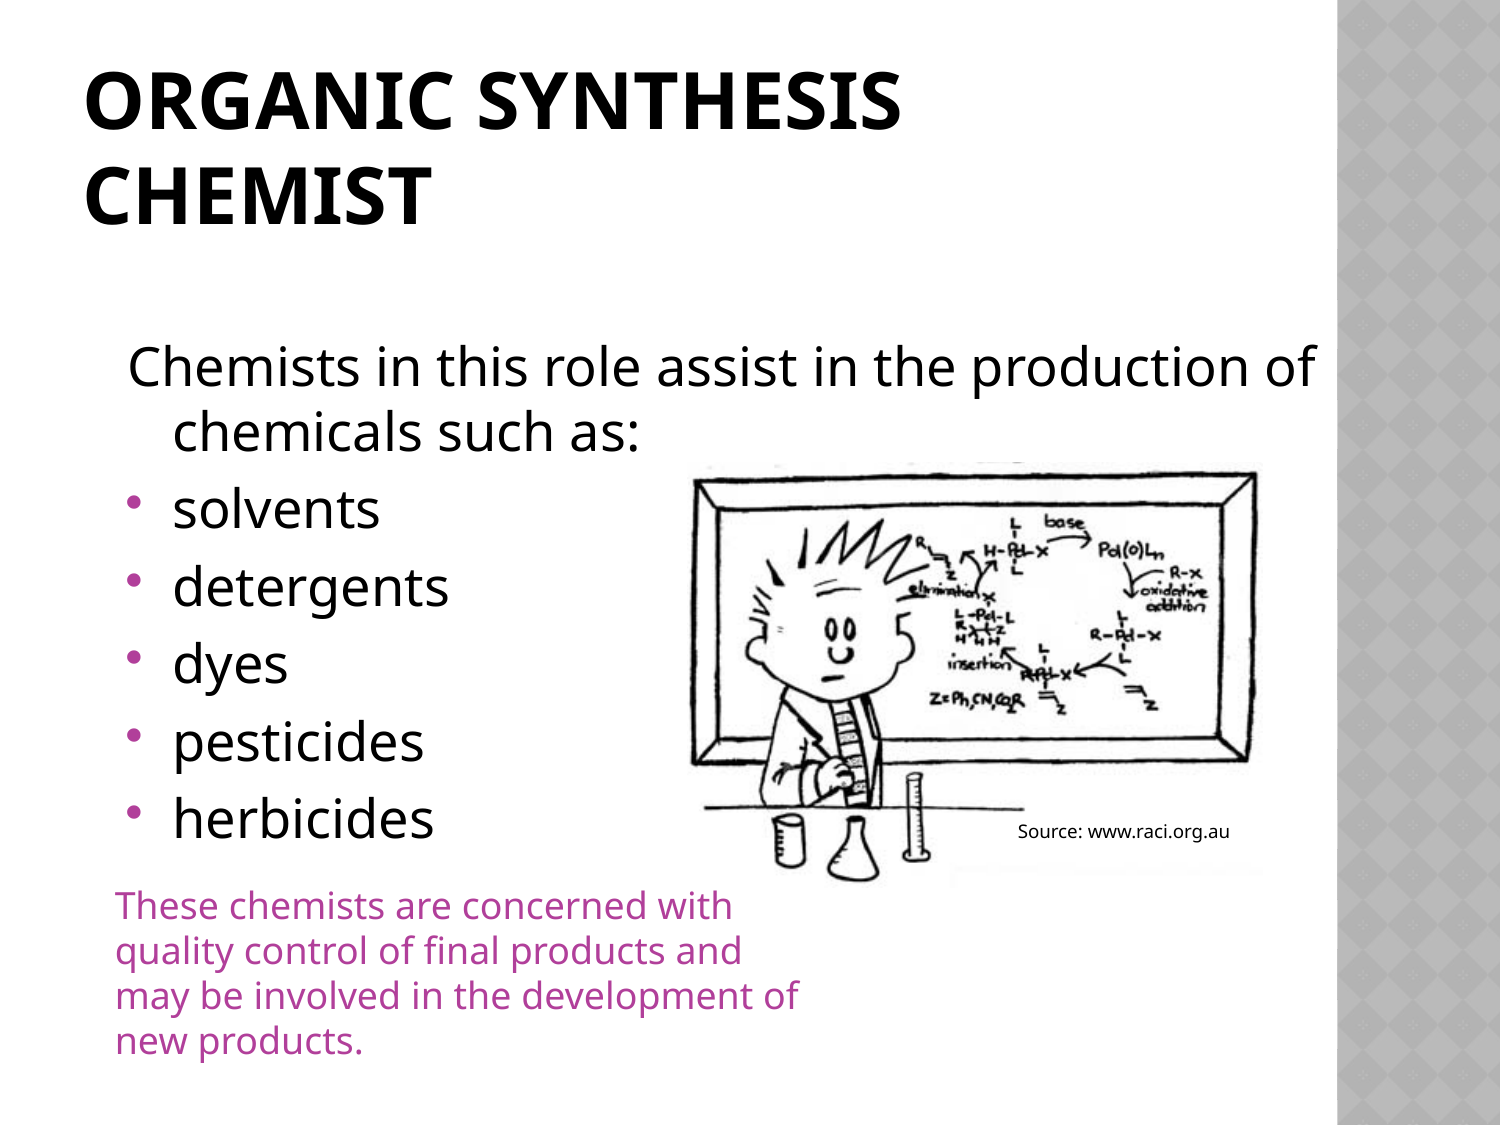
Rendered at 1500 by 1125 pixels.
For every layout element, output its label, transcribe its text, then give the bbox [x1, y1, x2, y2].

text_box These chemists are concerned with quality control of final products and may be involved in the development of new products. [99, 874, 825, 1115]
list Chemists in this role assist in the production of chemicals such as: solvents detergents dyes pesticides herbicides [112, 324, 1425, 875]
title Organic Synthesis Chemist [75, 52, 1263, 240]
picture [687, 462, 1263, 888]
